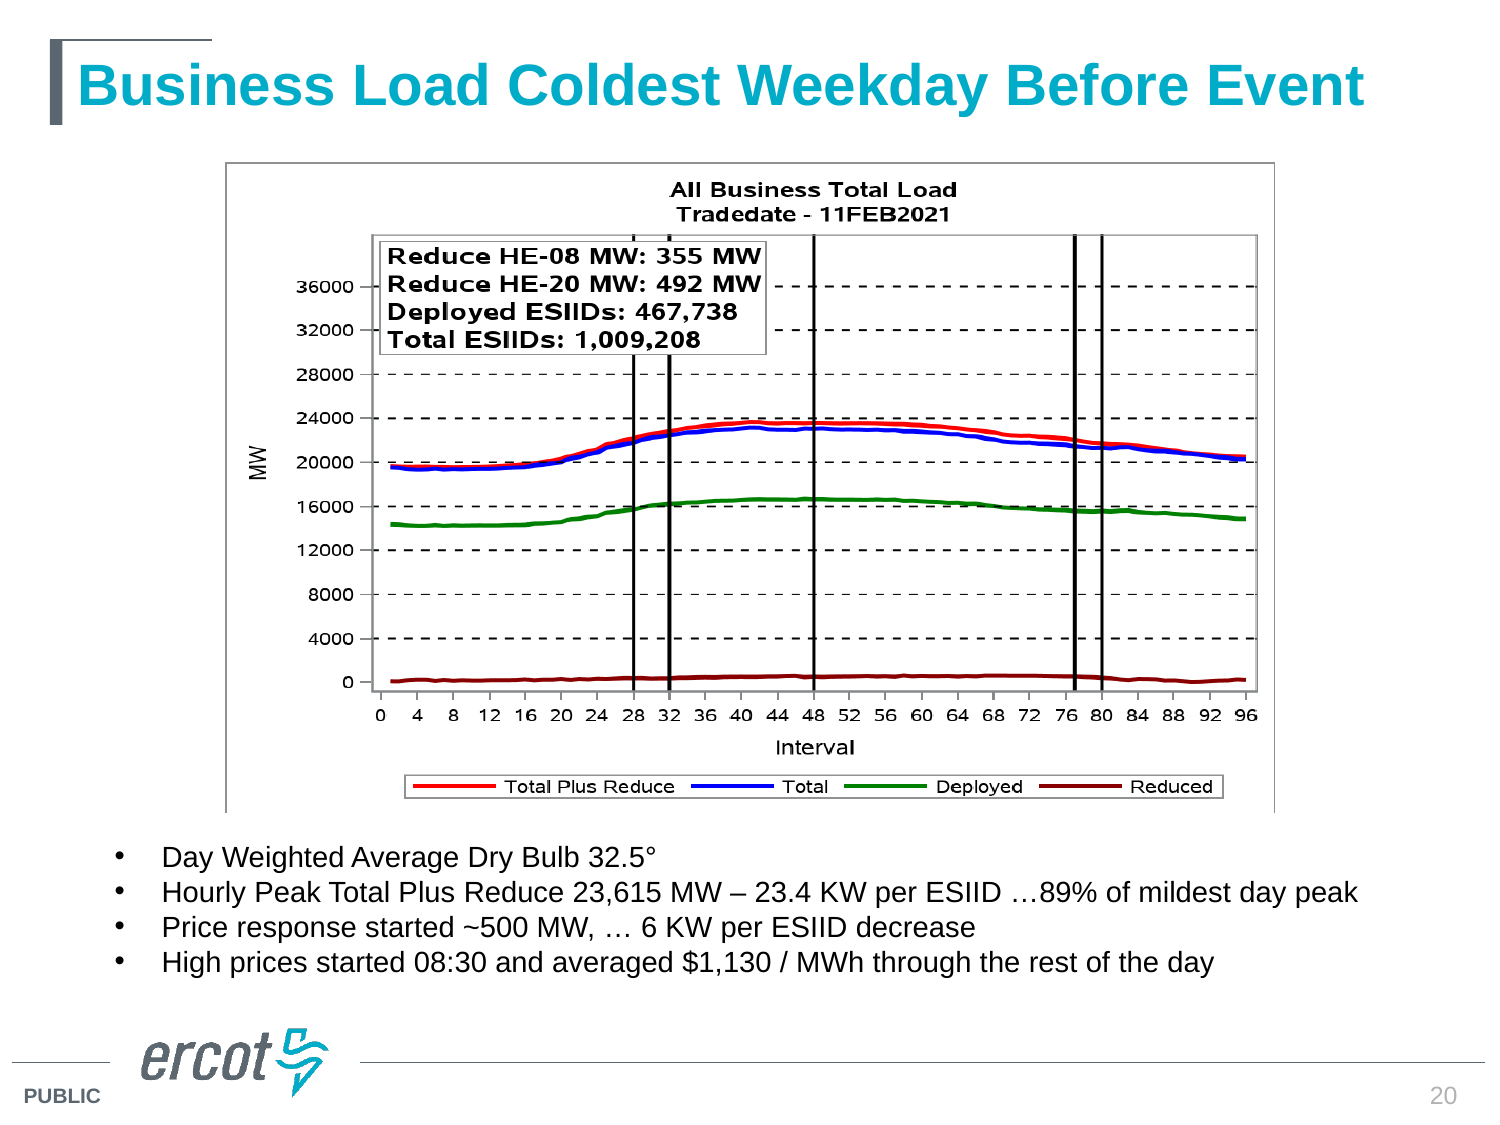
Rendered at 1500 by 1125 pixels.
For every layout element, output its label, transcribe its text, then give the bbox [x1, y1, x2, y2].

picture [137, 1024, 332, 1100]
title Business Load Coldest Weekday Before Event [62, 39, 1450, 125]
text_box Day Weighted Average Dry Bulb 32.5° Hourly Peak Total Plus Reduce 23,615 MW – 23.4 KW per ESIID …89% of mildest day peak Price response started ~500 MW, … 6 KW per ESIID decrease High prices started 08:30 and averaged $1,130 / MWh through the rest of the day [99, 830, 1388, 986]
picture [224, 162, 1276, 813]
slide_number 20 [1400, 1076, 1488, 1113]
